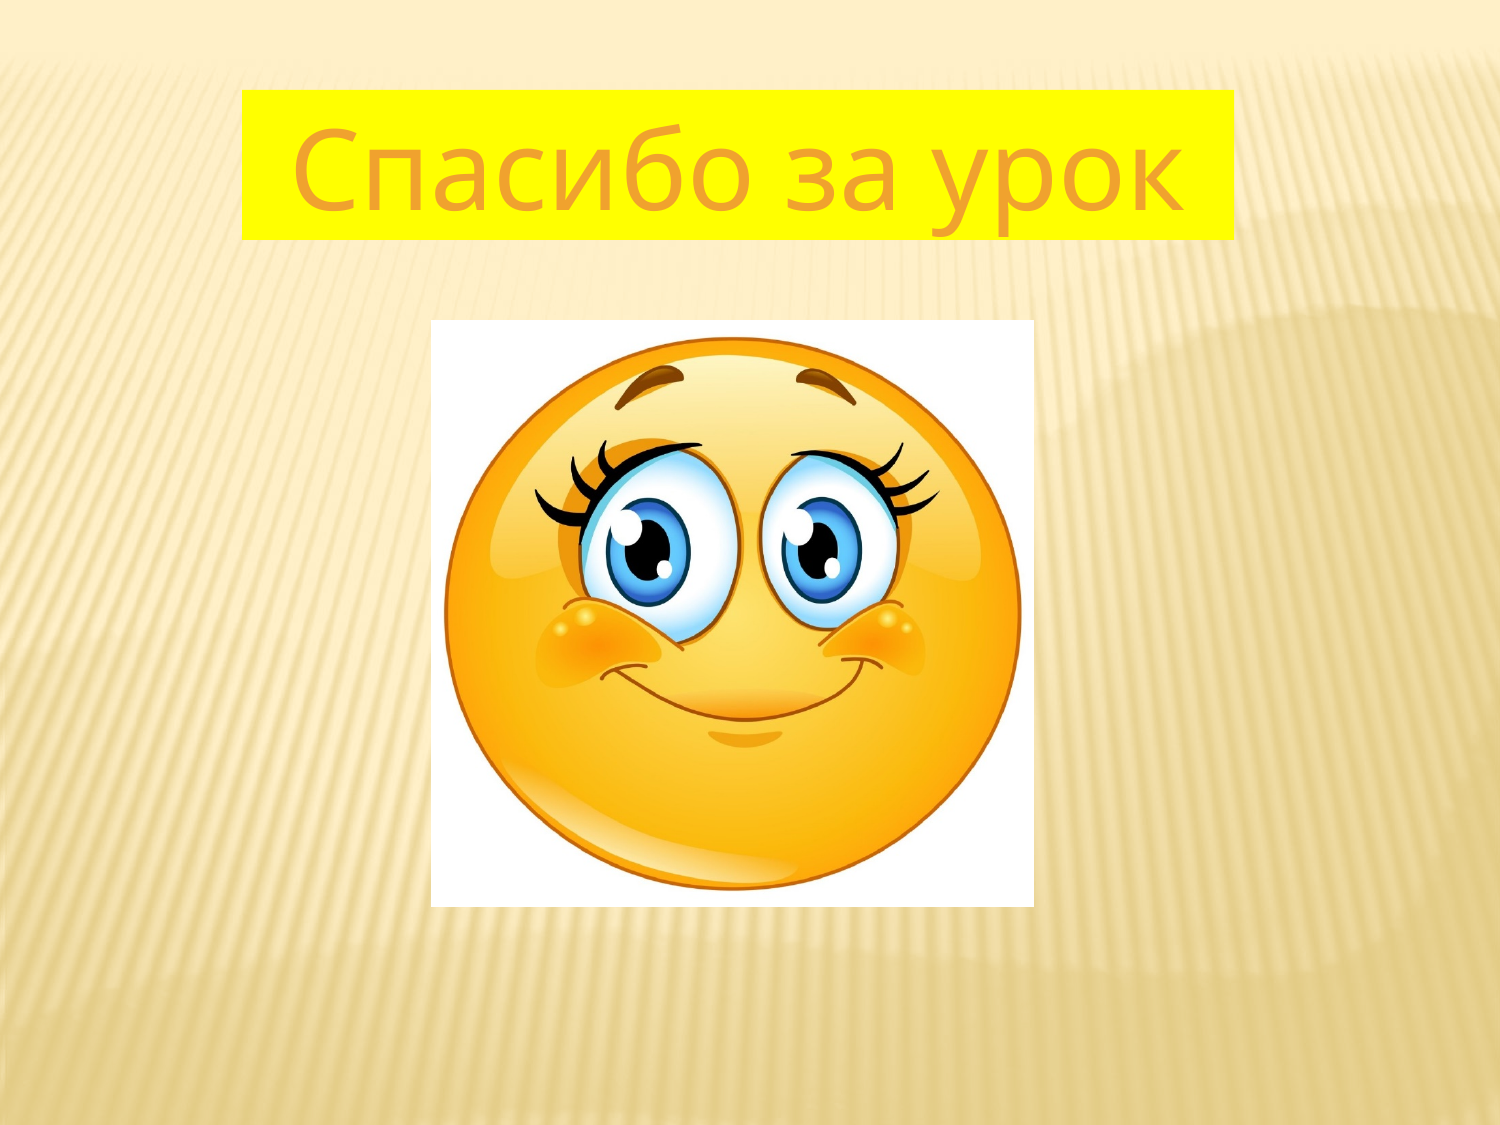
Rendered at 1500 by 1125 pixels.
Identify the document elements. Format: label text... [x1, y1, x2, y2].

text_box Спасибо за урок [242, 89, 1235, 240]
picture [430, 320, 1034, 908]
